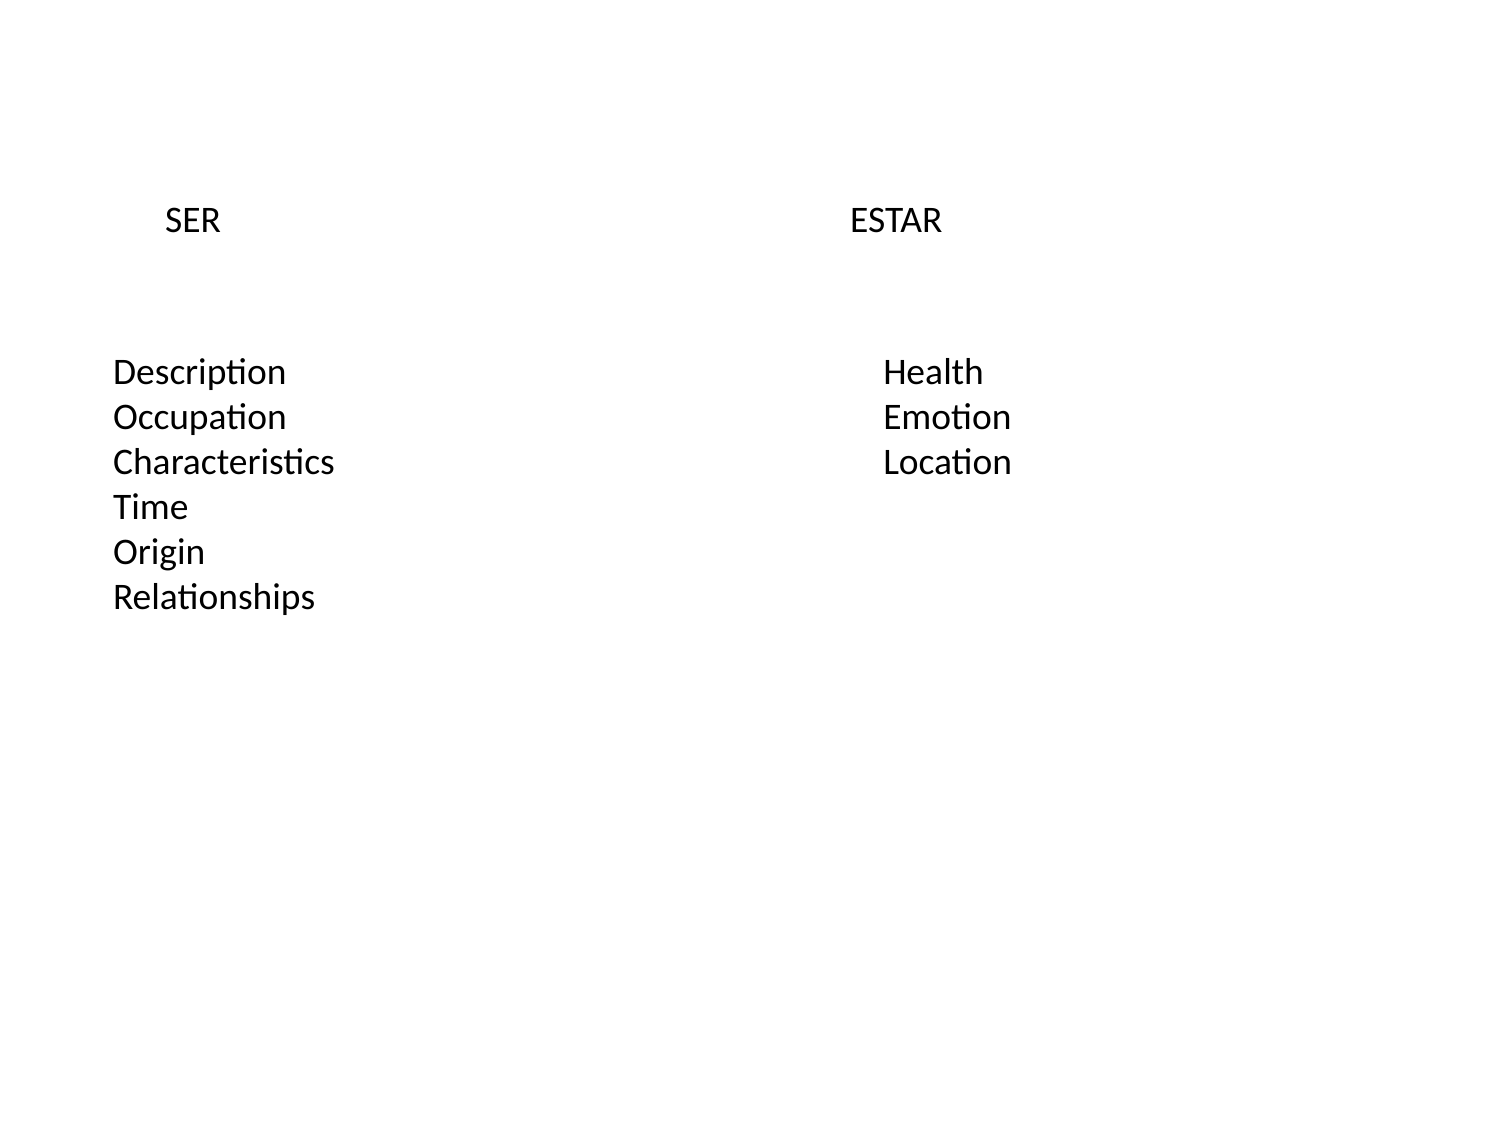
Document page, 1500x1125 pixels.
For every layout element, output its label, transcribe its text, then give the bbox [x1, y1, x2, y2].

text_box ESTAR [835, 187, 958, 247]
text_box Description Occupation Characteristics Time Origin Relationships [98, 339, 403, 625]
text_box SER [150, 187, 236, 247]
text_box Health Emotion Location [868, 339, 1164, 490]
